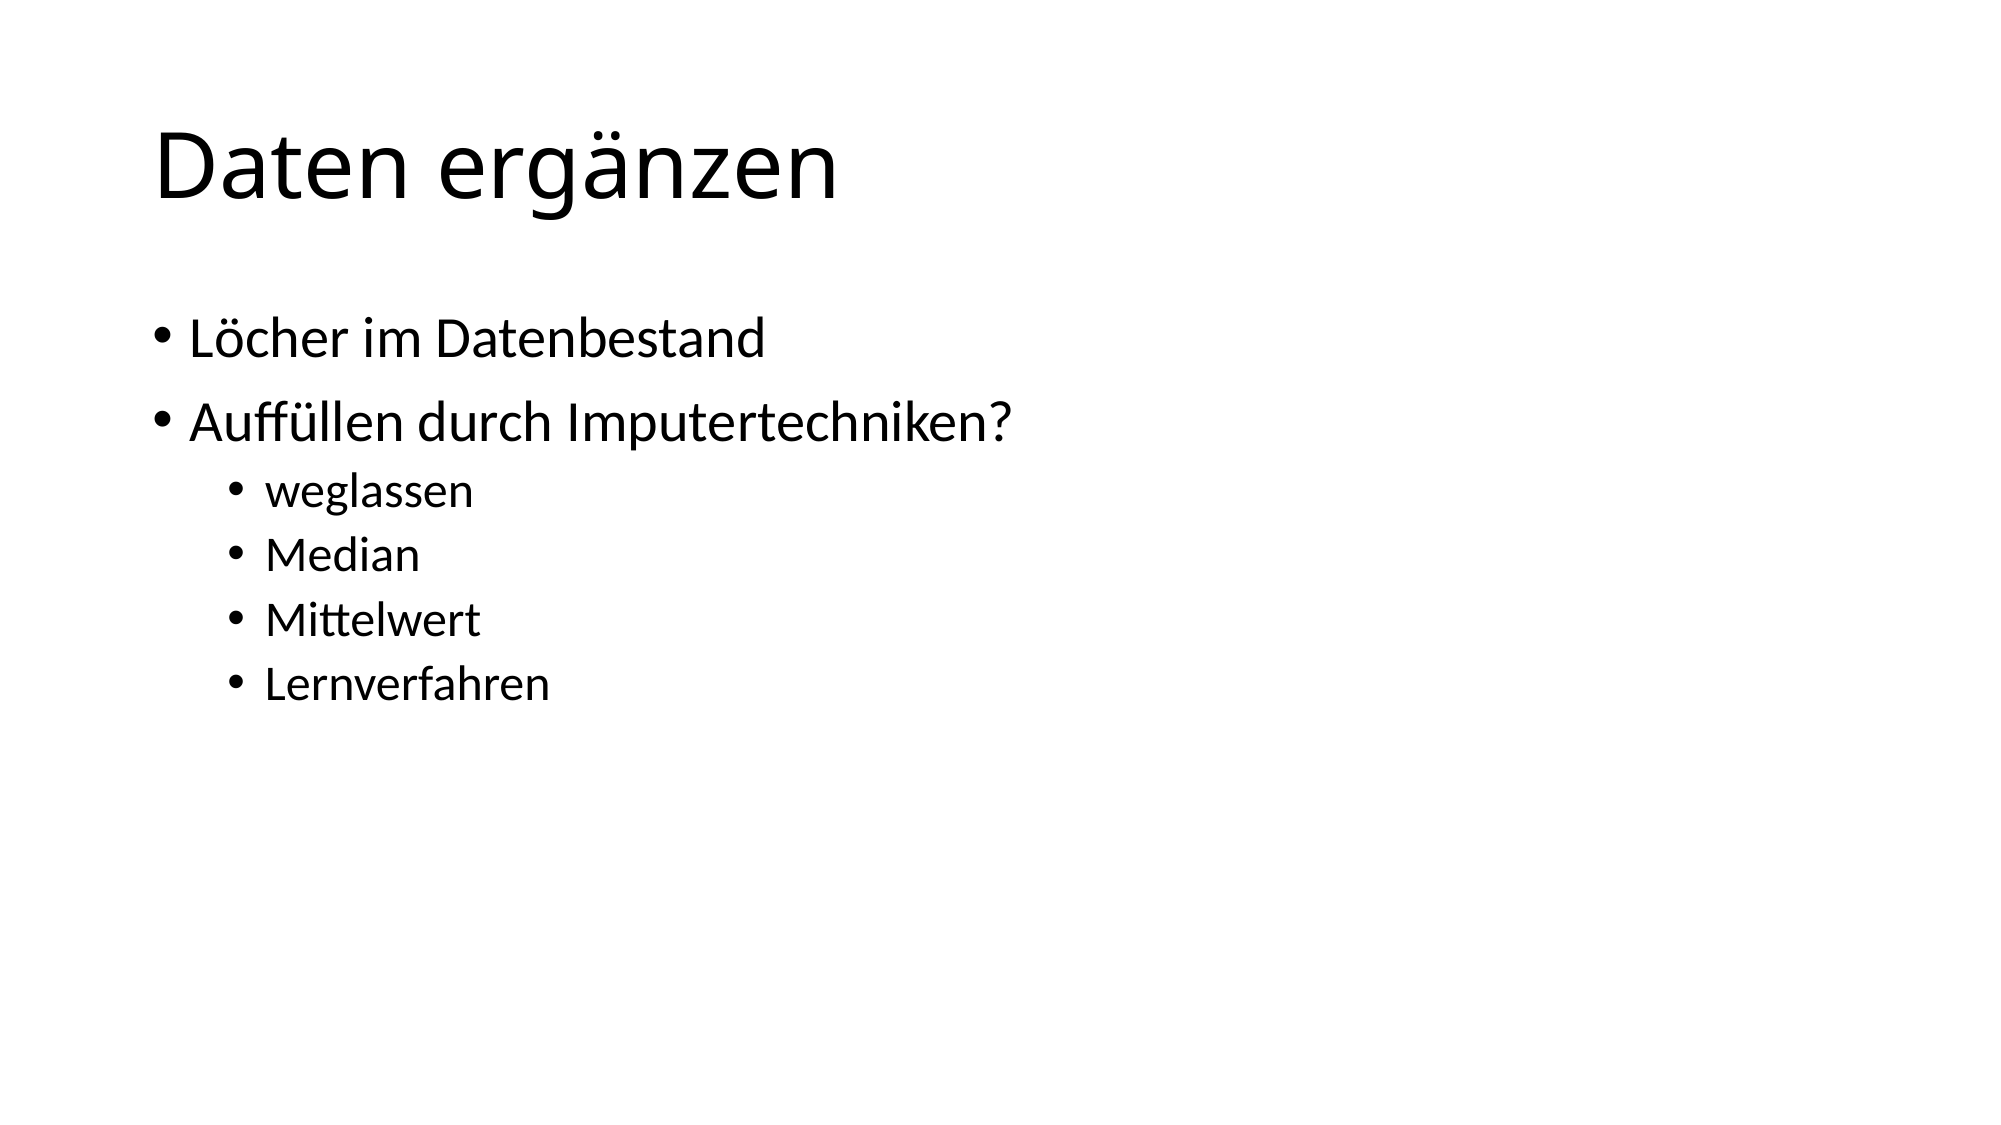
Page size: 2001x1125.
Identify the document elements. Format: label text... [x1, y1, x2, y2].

list Löcher im Datenbestand Auffüllen durch Imputertechniken? weglassen Median Mittelwert Lernverfahren [137, 299, 1863, 1014]
title Daten ergänzen [137, 59, 1863, 278]
